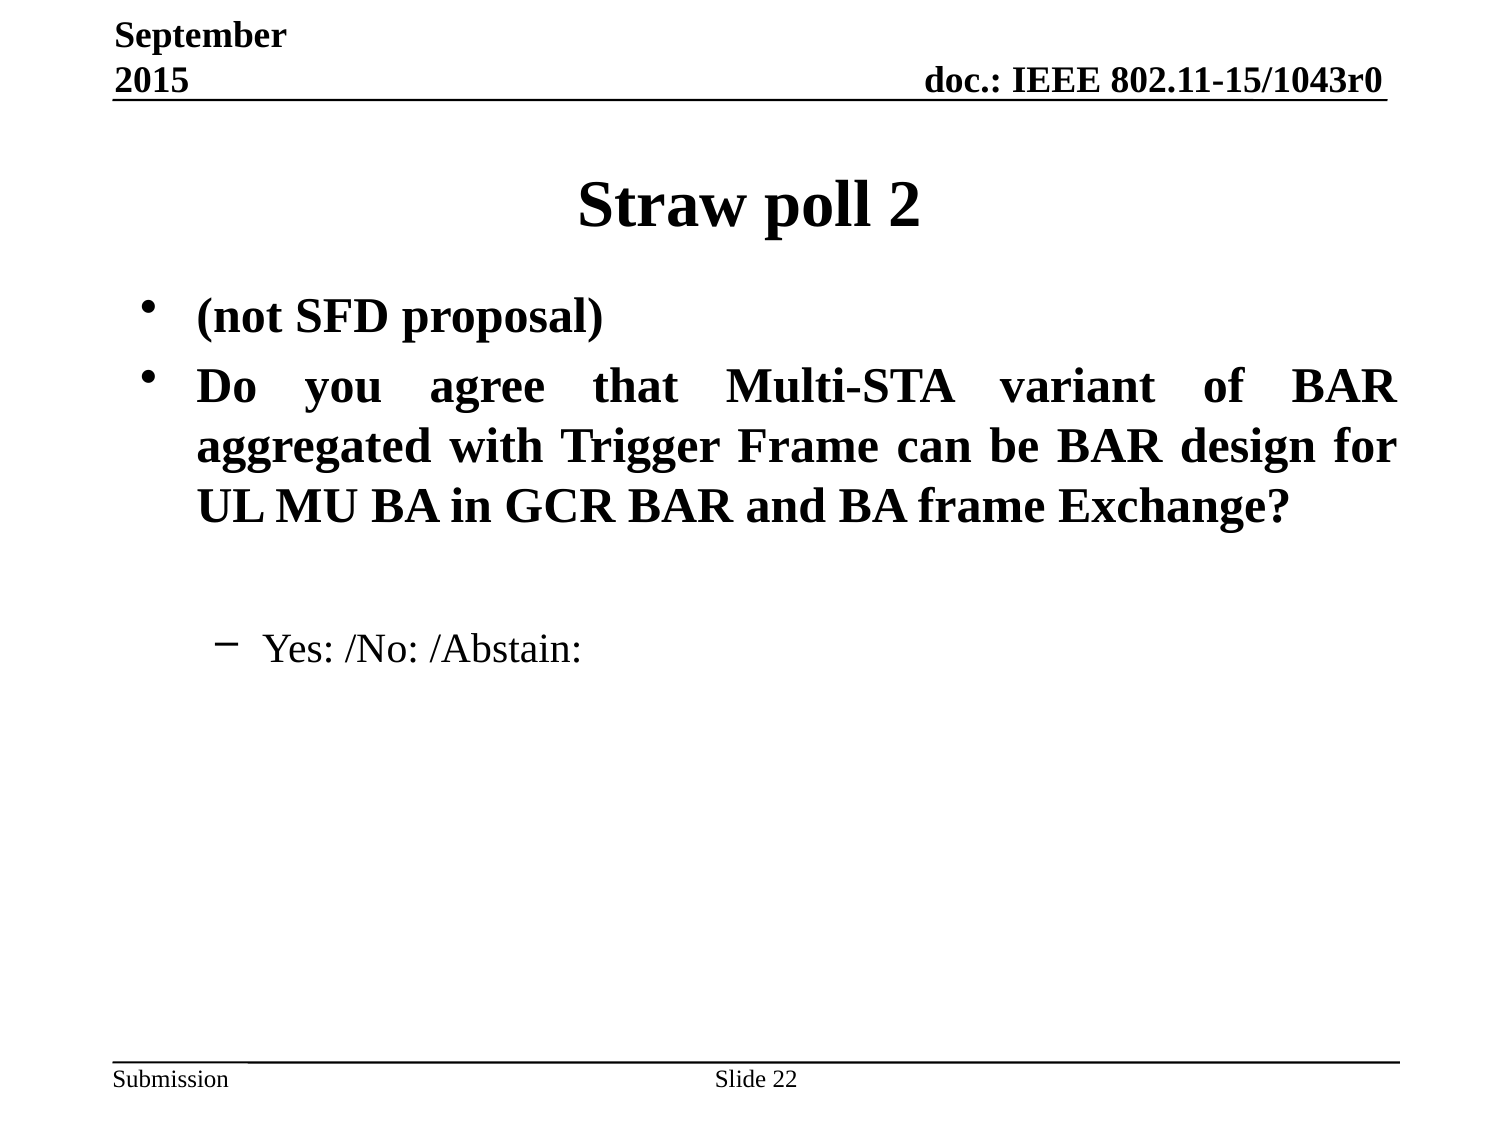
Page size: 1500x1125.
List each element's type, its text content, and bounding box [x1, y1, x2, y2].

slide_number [114, 54, 309, 101]
list (not SFD proposal) Do you agree that Multi-STA variant of BAR aggregated with Trigger Frame can be BAR design for UL MU BA in GCR BAR and BA frame Exchange? Yes: /No: /Abstain: [124, 274, 1413, 951]
title Straw poll 2 [112, 112, 1388, 288]
slide_number Slide 22 [712, 1061, 800, 1093]
